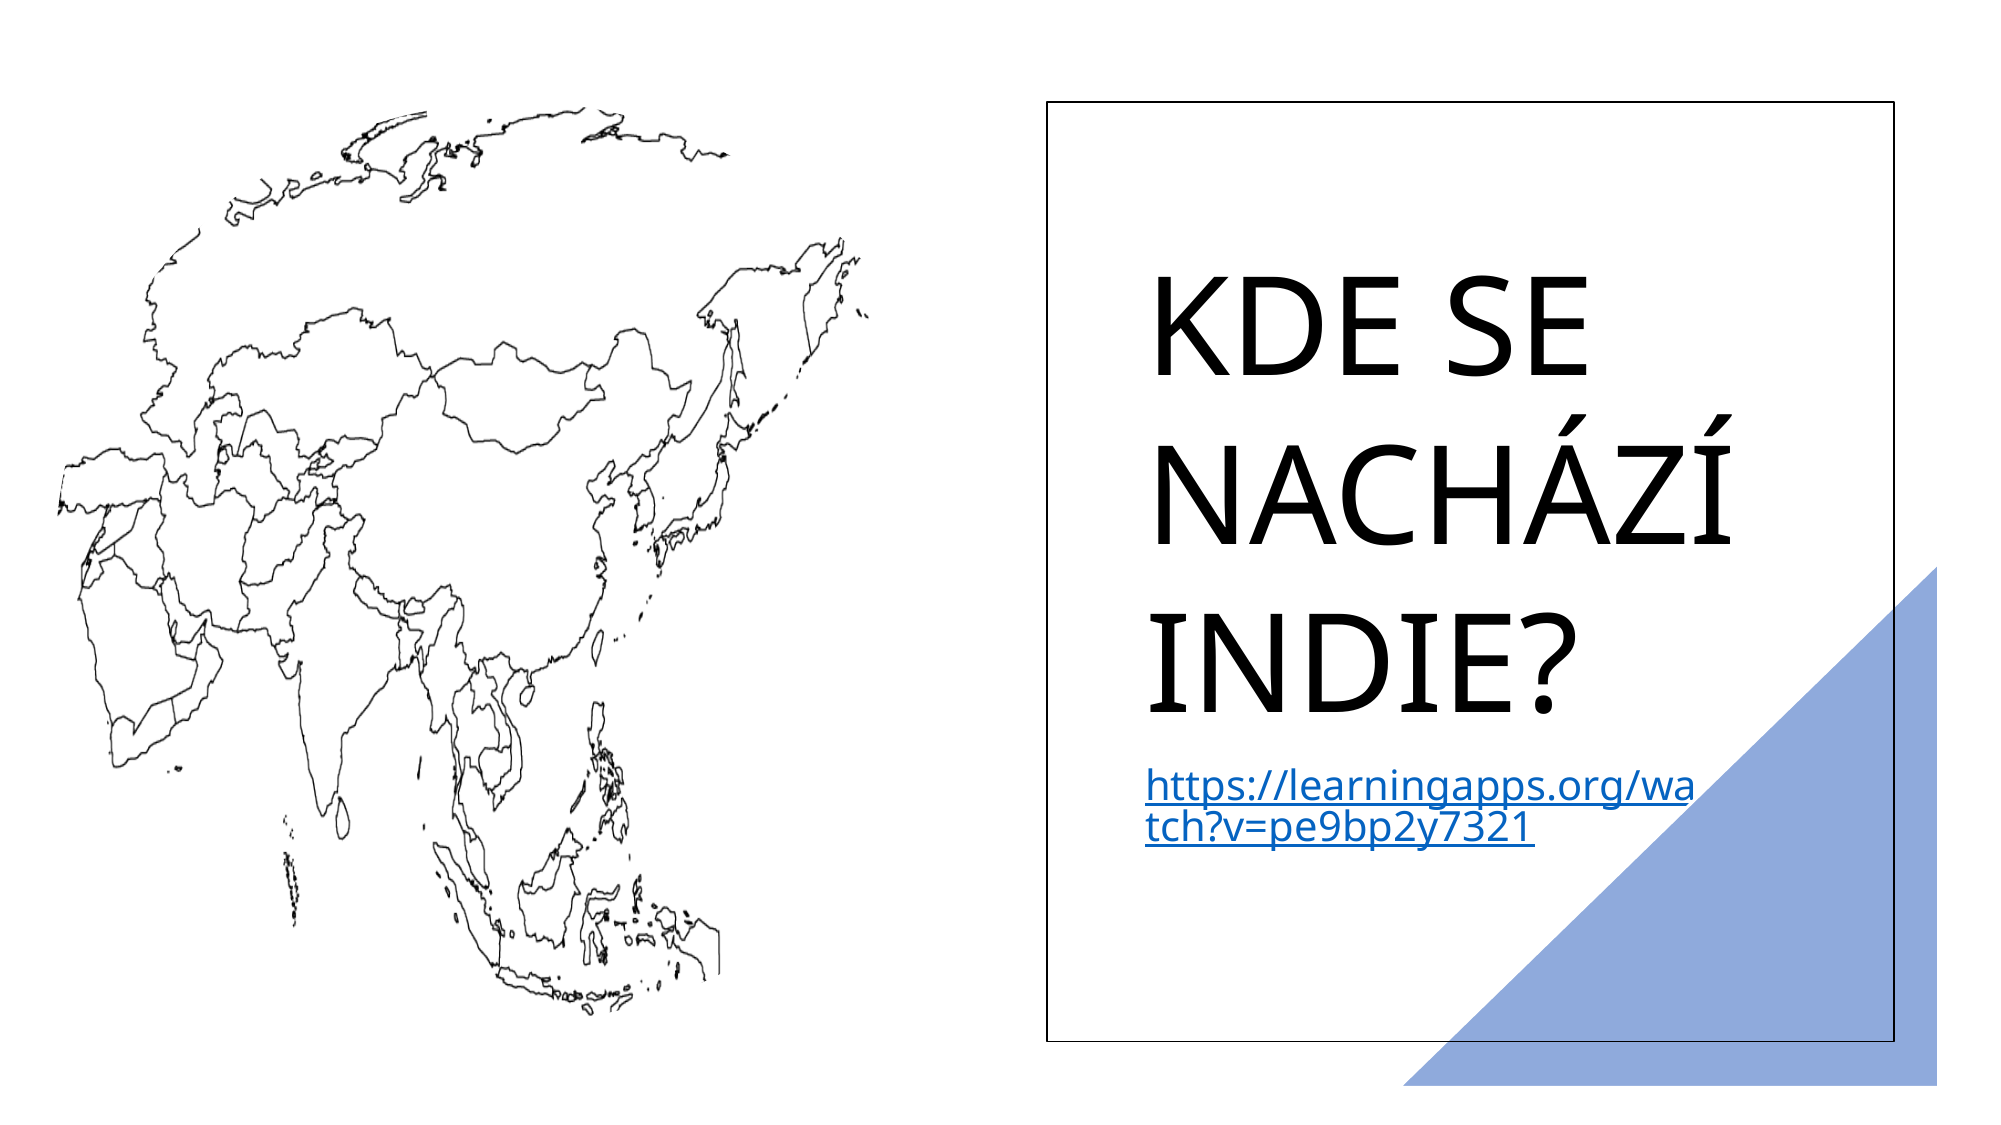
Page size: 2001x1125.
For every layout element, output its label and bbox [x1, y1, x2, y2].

picture [55, 102, 975, 1023]
text_box [1046, 102, 1895, 1042]
text_box [1394, 558, 1941, 1090]
